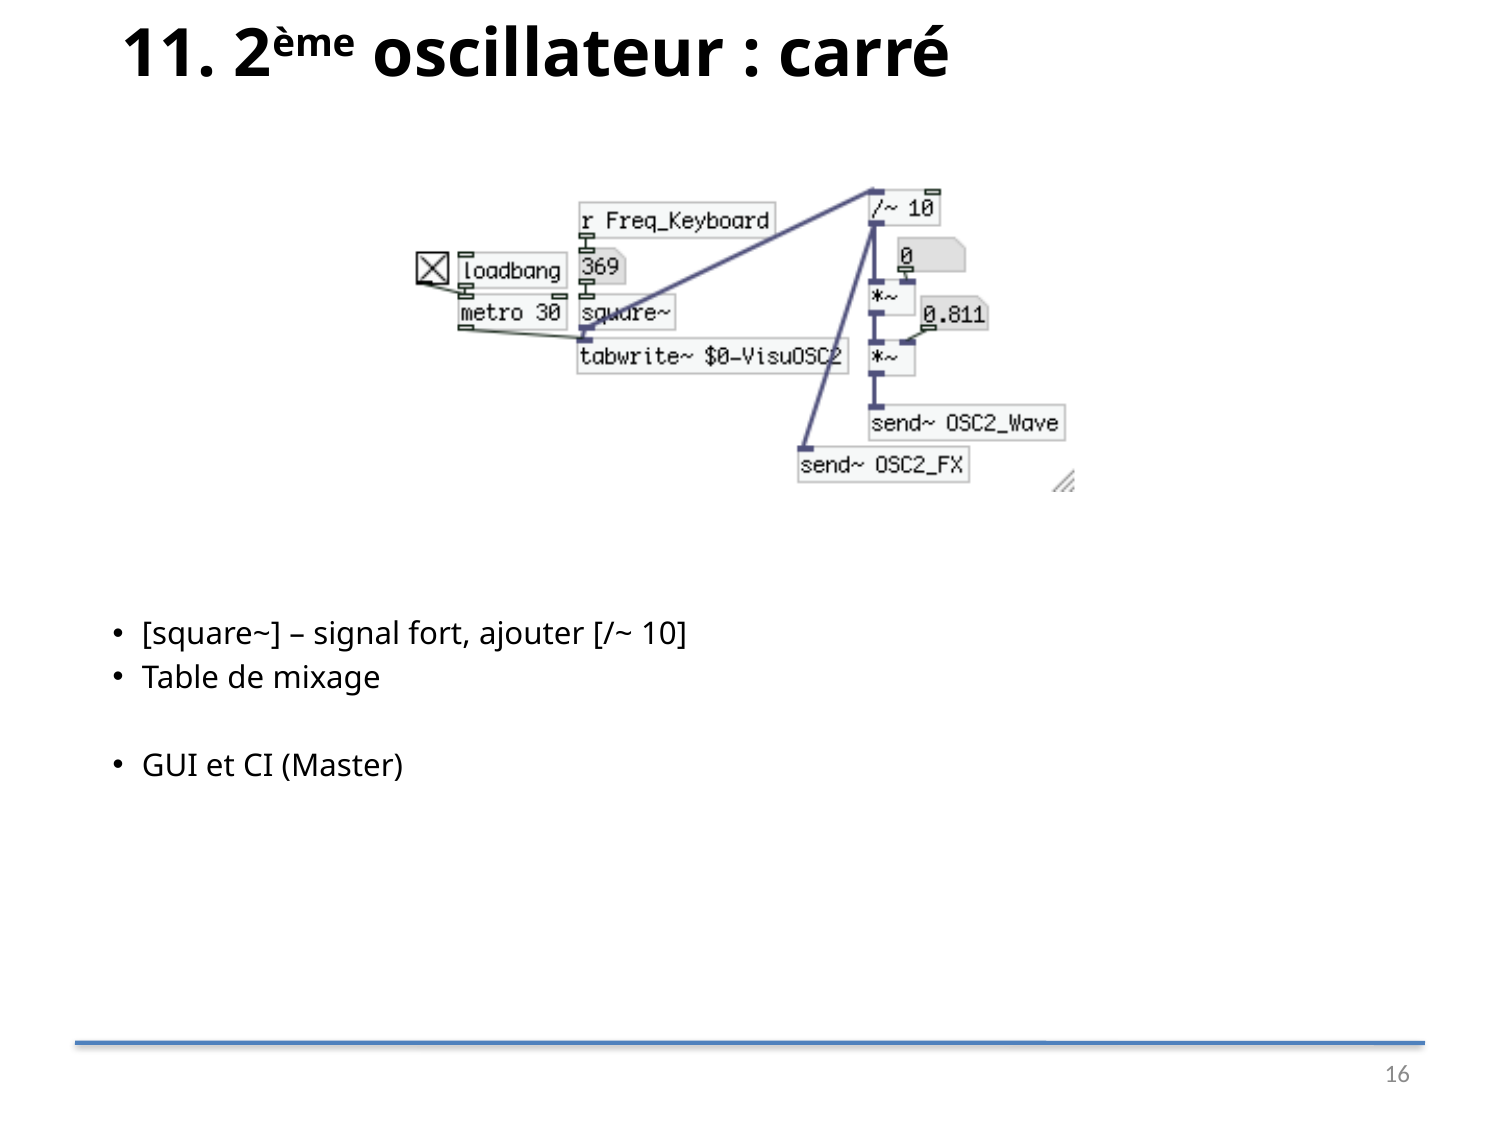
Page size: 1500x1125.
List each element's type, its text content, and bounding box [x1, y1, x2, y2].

text_box 11. 2ème oscillateur : carré [106, 2, 1382, 102]
slide_number 16 [1074, 1042, 1425, 1103]
list [square~] – signal fort, ajouter [/~ 10] Table de mixage GUI et CI (Master) [97, 606, 1030, 661]
picture [405, 178, 1078, 492]
